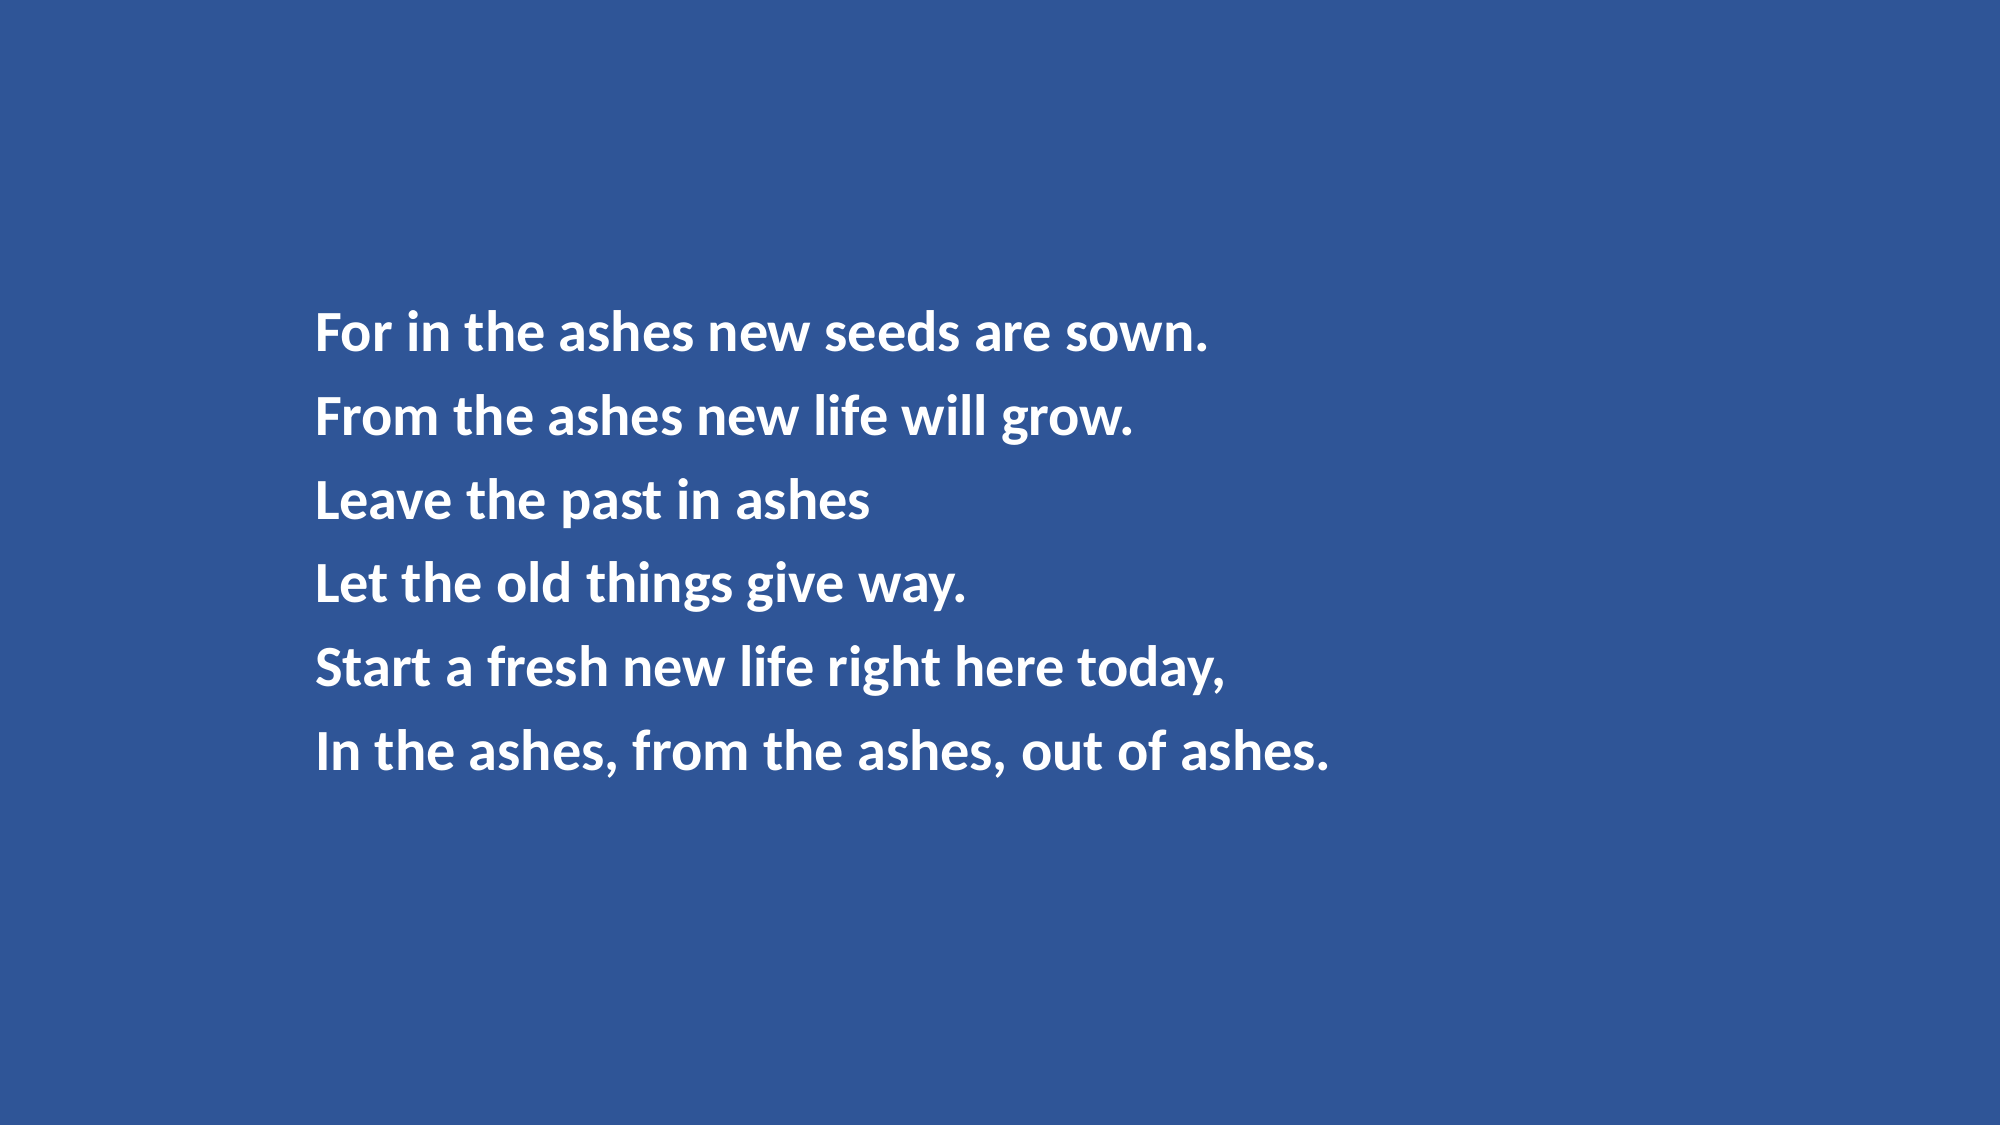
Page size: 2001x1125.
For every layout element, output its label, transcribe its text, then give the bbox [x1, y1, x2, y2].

list For in the ashes new seeds are sown. From the ashes new life will grow. Leave the past in ashes Let the old things give way. Start a fresh new life right here today, In the ashes, from the ashes, out of ashes. [300, 294, 1700, 831]
